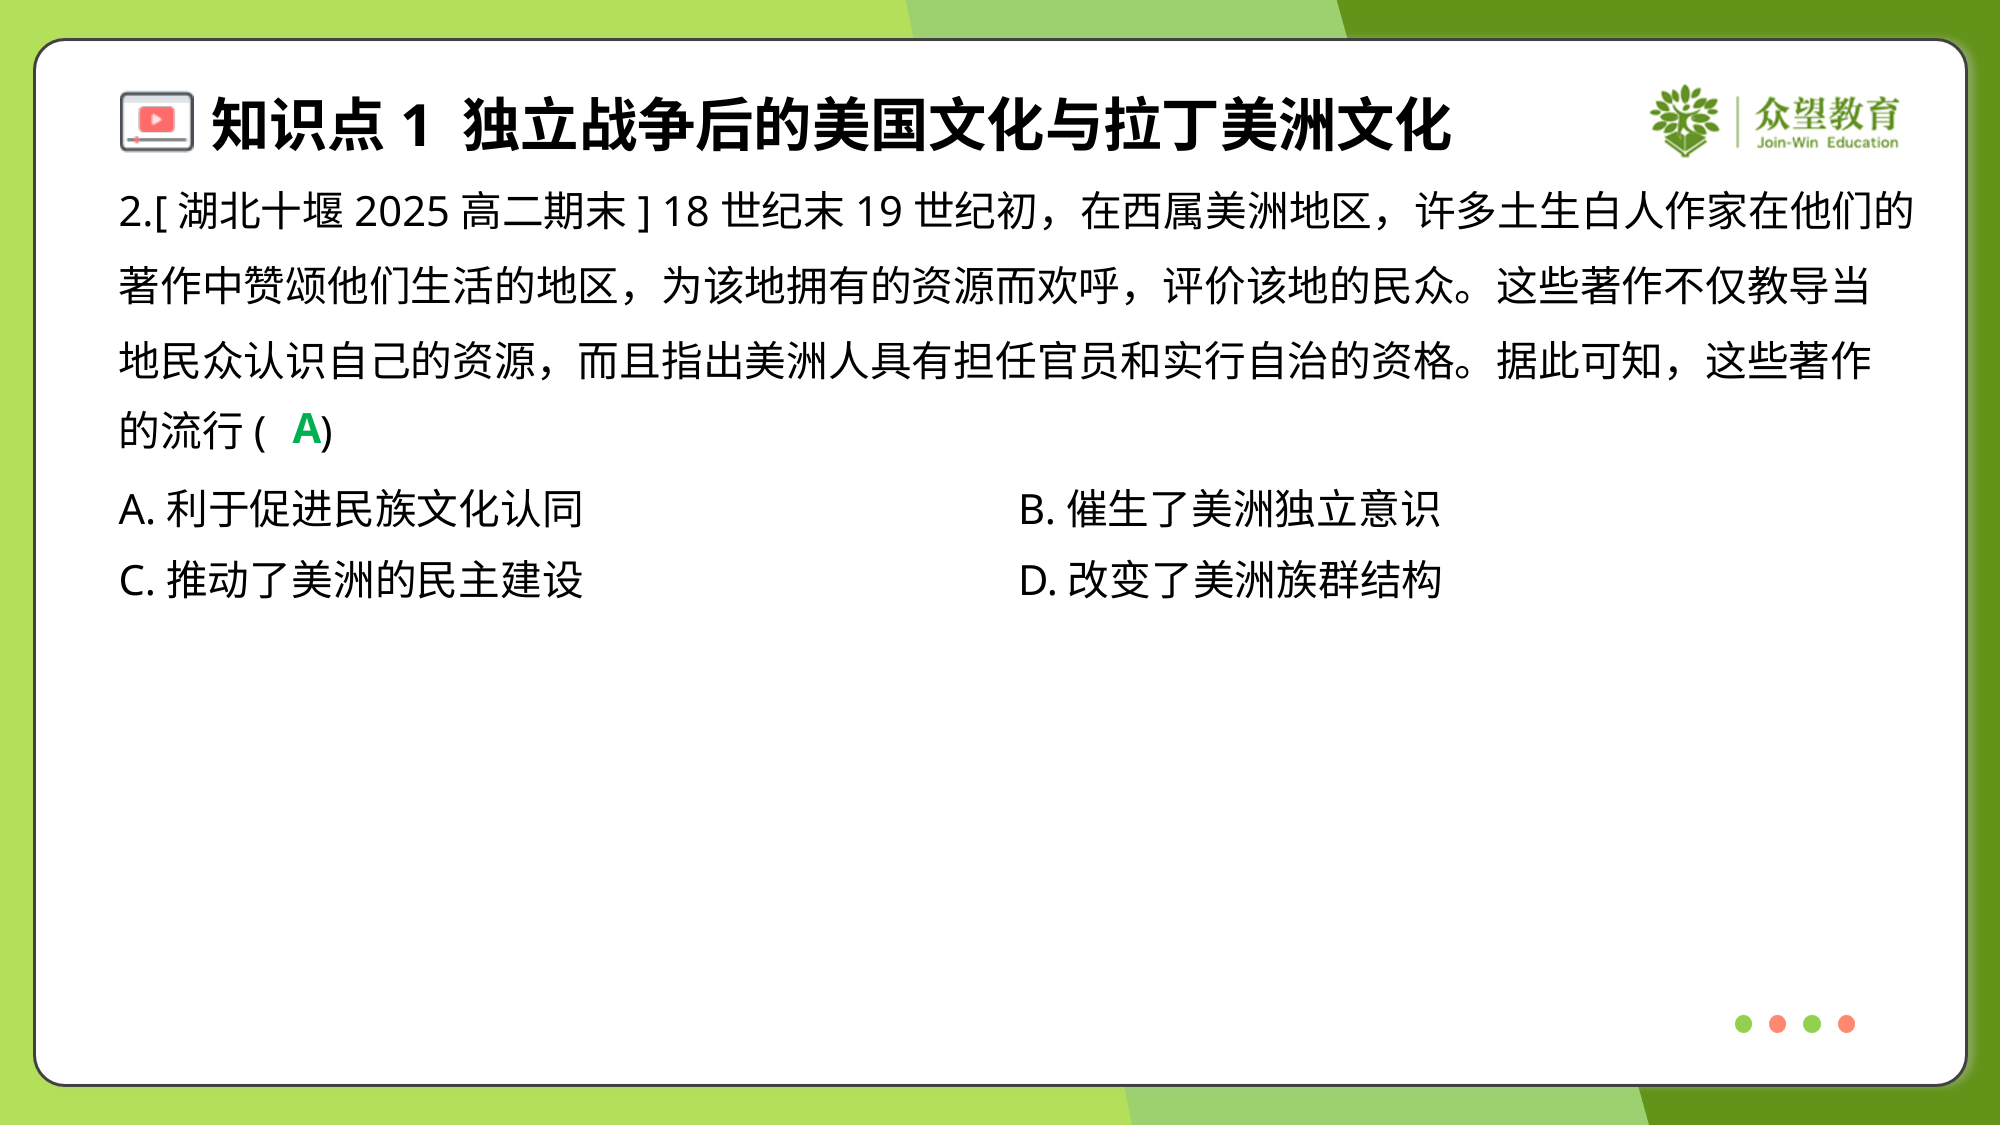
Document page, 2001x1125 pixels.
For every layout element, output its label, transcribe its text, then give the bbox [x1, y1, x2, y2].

picture [0, 0, 2000, 1125]
text_box A.利于促进民族文化认同 B.催生了美洲独立意识 C.推动了美洲的民主建设 D.改变了美洲族群结构 [118, 457, 1883, 597]
text_box A [276, 381, 338, 446]
text_box 2.[湖北十堰2025高二期末] 18世纪末19世纪初，在西属美洲地区，许多土生白人作家在他们的 著作中赞颂他们生活的地区，为该地拥有的资源而欢呼，评价该地的民众。这些著作不仅教导当 地民众认识自己的资源，而且指出美洲人具有担任官员和实行自治的资格。据此可知，这些著作 的流行( ) [118, 159, 1883, 448]
